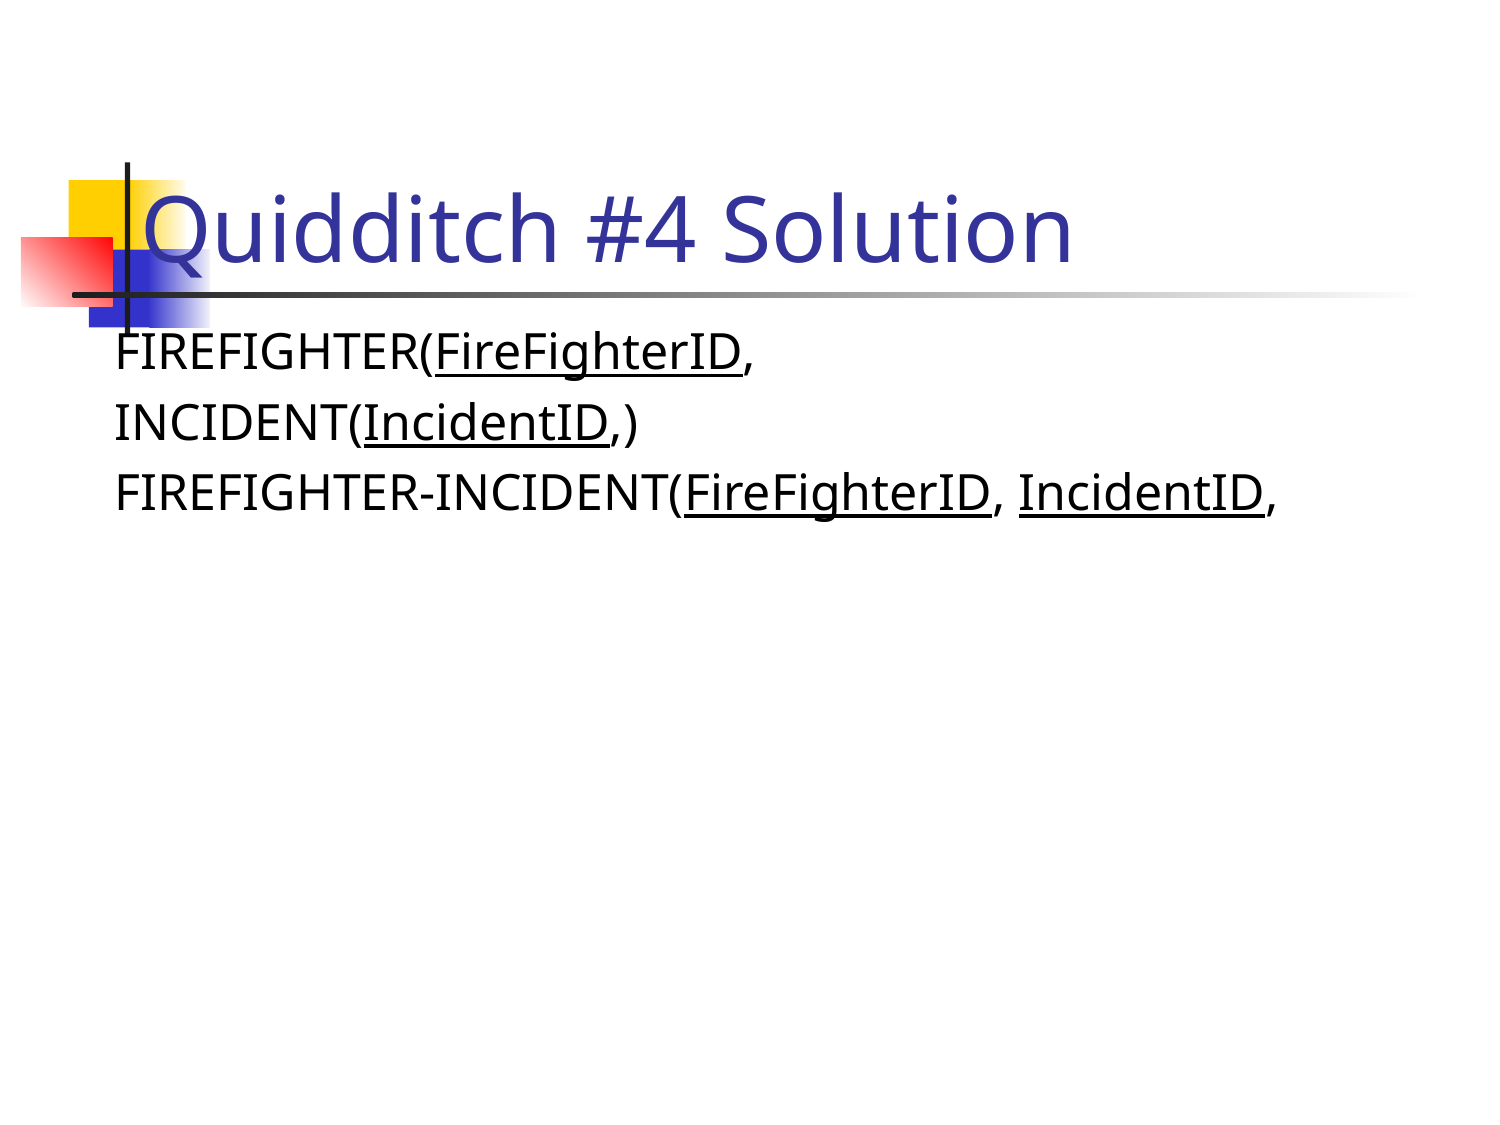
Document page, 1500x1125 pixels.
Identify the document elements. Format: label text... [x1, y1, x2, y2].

title Quidditch #4 Solution [125, 101, 1500, 289]
list FIREFIGHTER(FireFighterID, INCIDENT(IncidentID,) FIREFIGHTER-INCIDENT(FireFighterID, IncidentID, [99, 312, 1469, 988]
